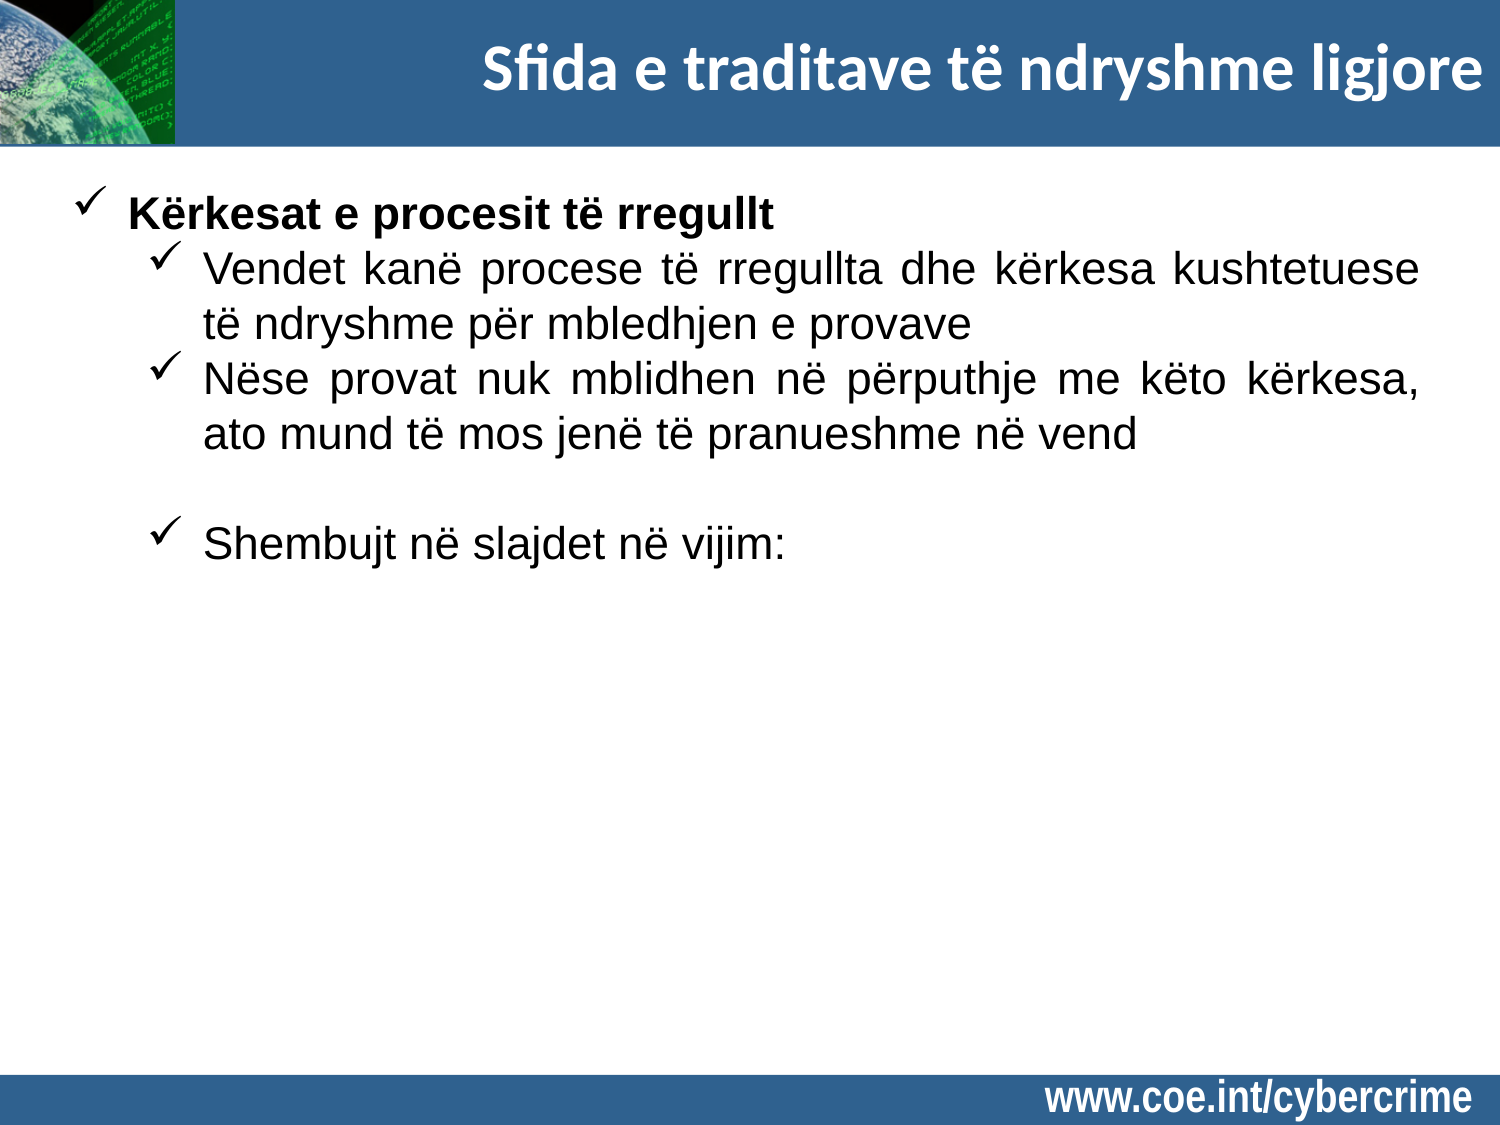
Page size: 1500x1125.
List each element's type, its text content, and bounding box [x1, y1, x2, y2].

text_box [0, 1073, 1030, 1125]
text_box Sfida e traditave të ndryshme ligjore [177, 0, 1500, 149]
text_box Kërkesat e procesit të rregullt Vendet kanë procese të rregullta dhe kërkesa kushtetuese të ndryshme për mbledhjen e provave Nëse provat nuk mblidhen në përputhje me këto kërkesa, ato mund të mos jenë të pranueshme në vend Shembujt në slajdet në vijim: [56, 175, 1436, 576]
text_box www.coe.int/cybercrime [1030, 1059, 1500, 1125]
picture [0, 0, 175, 144]
